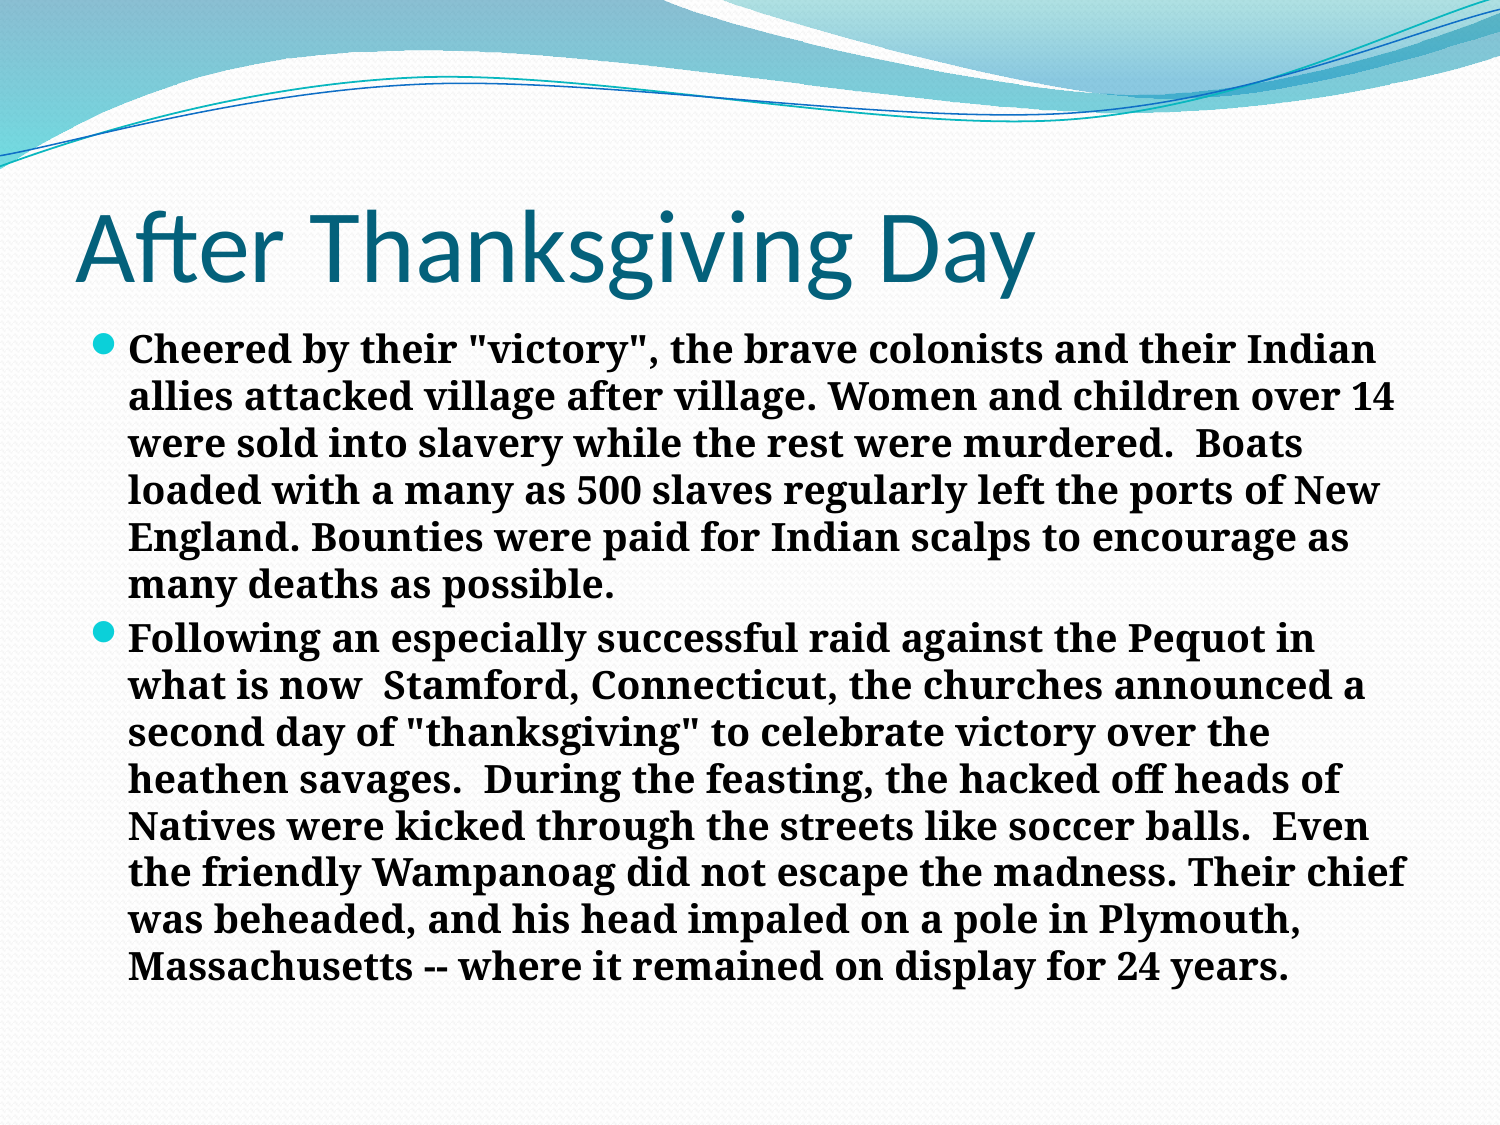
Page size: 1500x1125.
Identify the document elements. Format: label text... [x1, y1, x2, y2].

list Cheered by their "victory", the brave colonists and their Indian allies attacked village after village. Women and children over 14 were sold into slavery while the rest were murdered. Boats loaded with a many as 500 slaves regularly left the ports of New England. Bounties were paid for Indian scalps to encourage as many deaths as possible. Following an especially successful raid against the Pequot in what is now Stamford, Connecticut, the churches announced a second day of "thanksgiving" to celebrate victory over the heathen savages. During the feasting, the hacked off heads of Natives were kicked through the streets like soccer balls. Even the friendly Wampanoag did not escape the madness. Their chief was beheaded, and his head impaled on a pole in Plymouth, Massachusetts -- where it remained on display for 24 years. [75, 317, 1425, 1038]
title After Thanksgiving Day [75, 115, 1425, 303]
